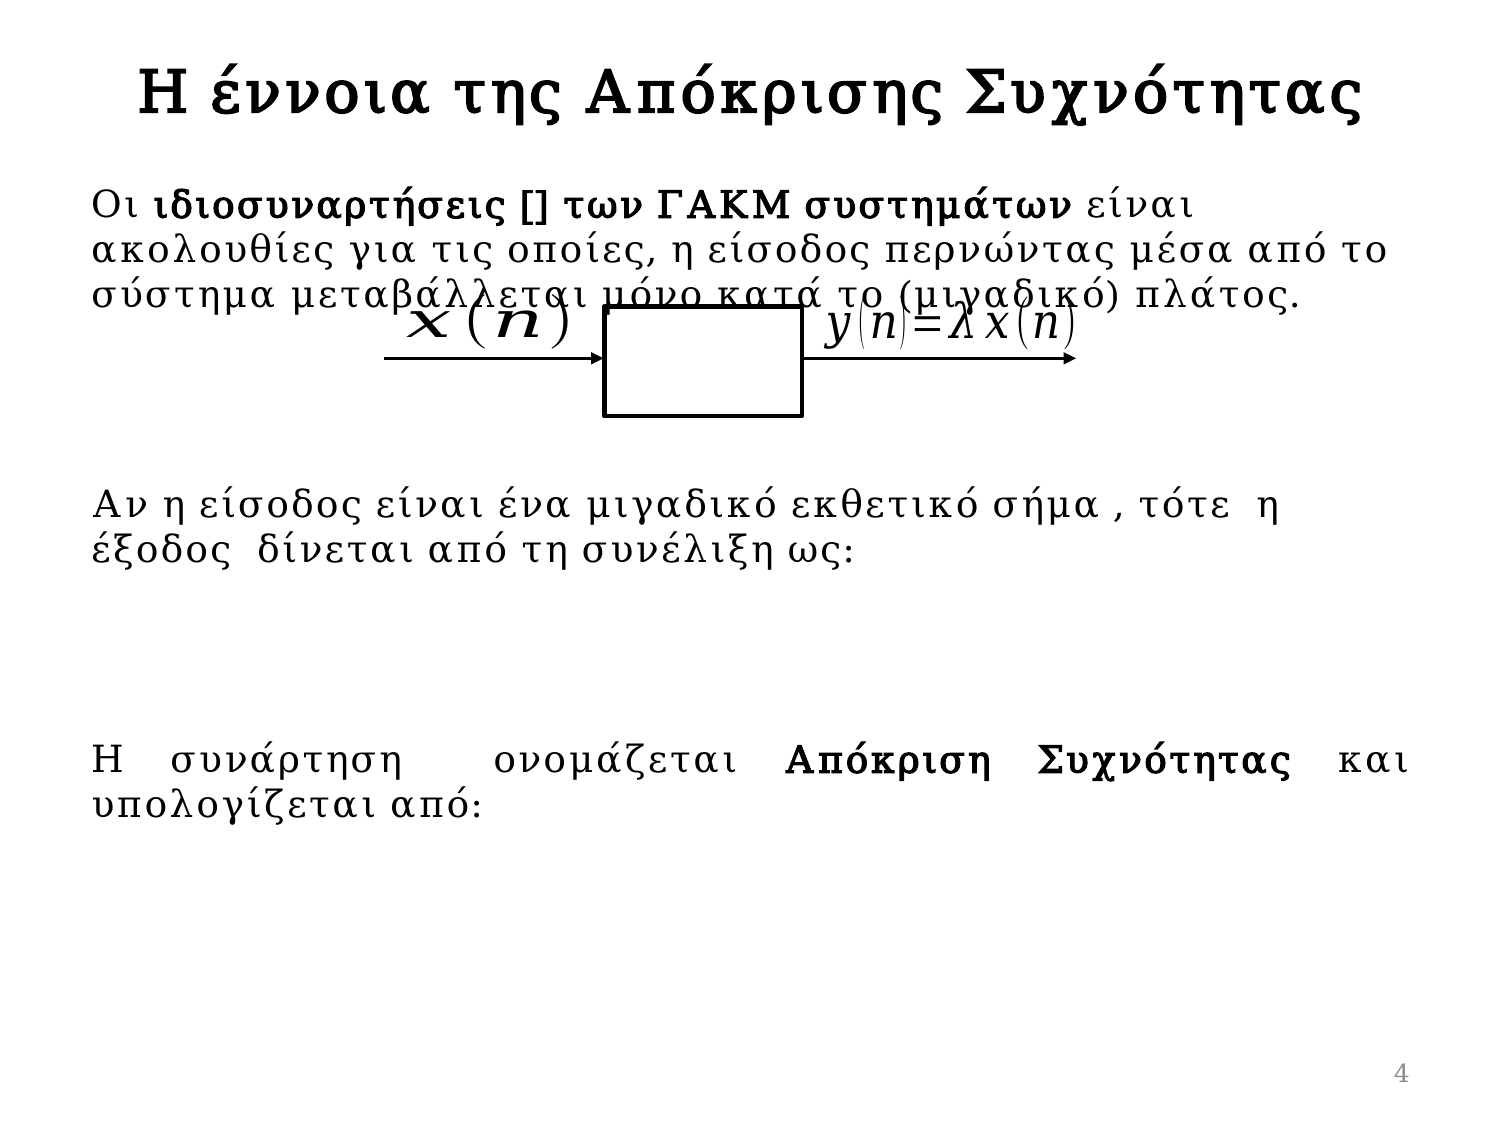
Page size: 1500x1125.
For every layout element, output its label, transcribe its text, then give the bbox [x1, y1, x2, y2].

slide_number 4 [1222, 1042, 1425, 1103]
title Η έννοια της Απόκρισης Συχνότητας [75, 19, 1425, 159]
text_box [383, 290, 1077, 418]
